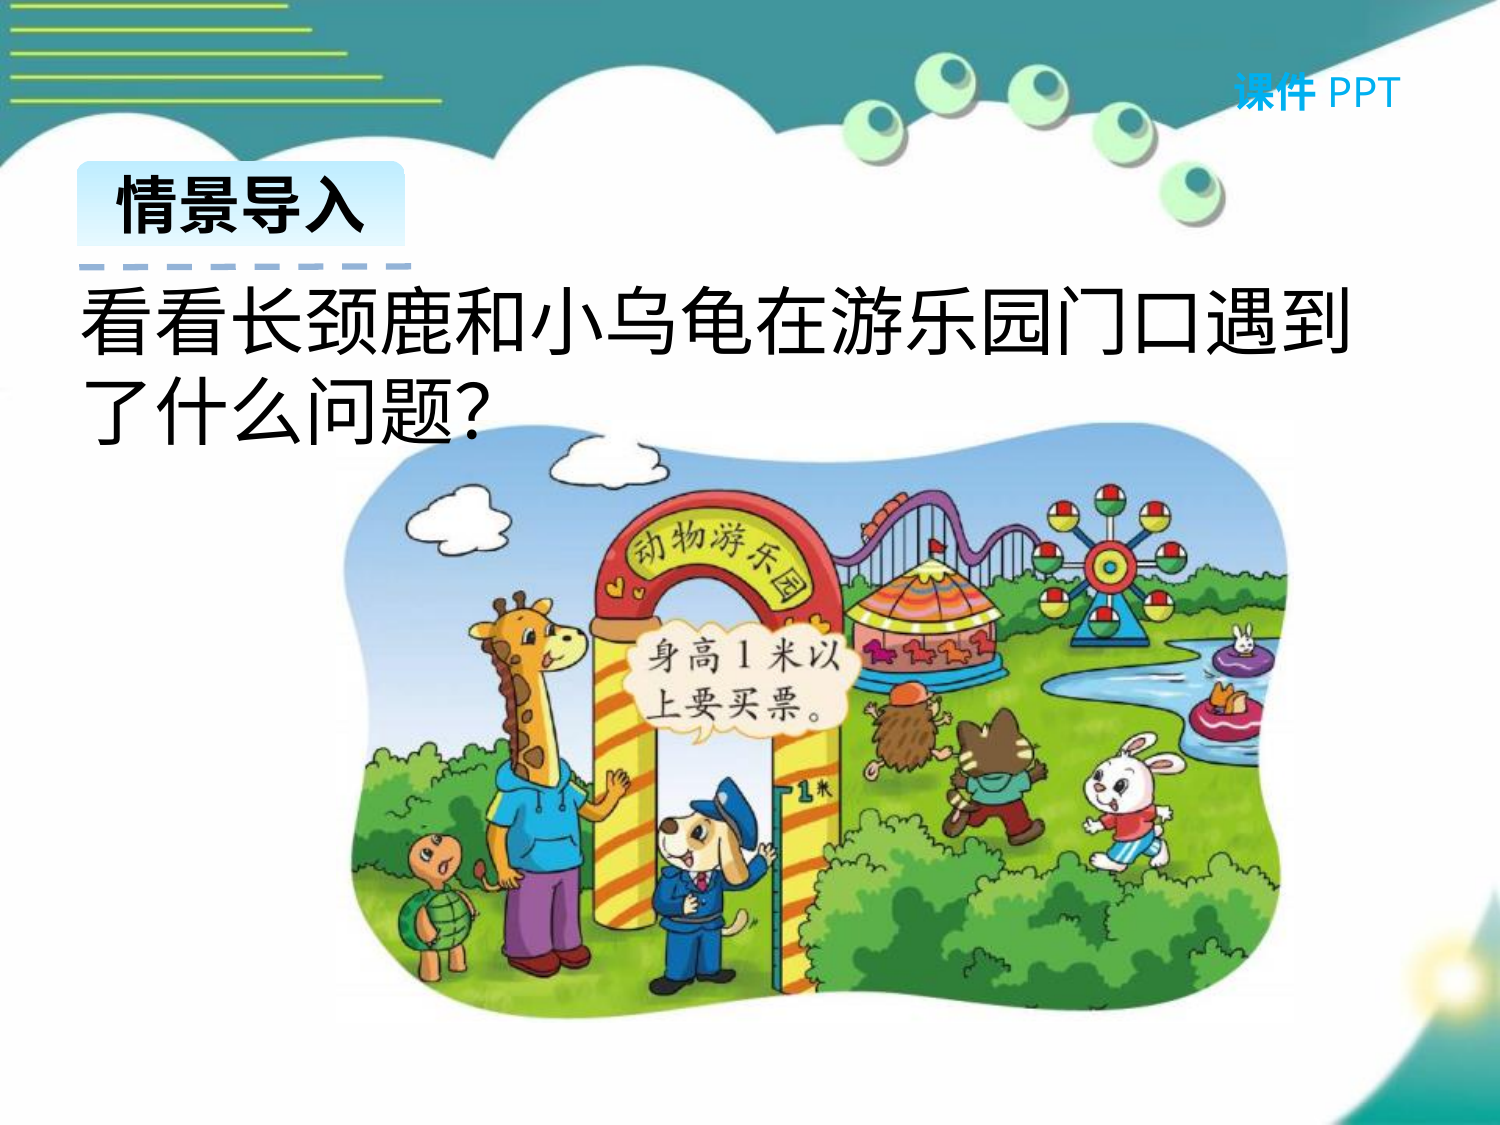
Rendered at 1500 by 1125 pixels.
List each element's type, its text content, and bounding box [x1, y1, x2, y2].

text_box 看看长颈鹿和小乌龟在游乐园门口遇到了什么问题？ [64, 267, 1388, 462]
text_box 课件PPT [1218, 58, 1418, 124]
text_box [76, 160, 420, 268]
picture [0, 0, 1500, 1125]
